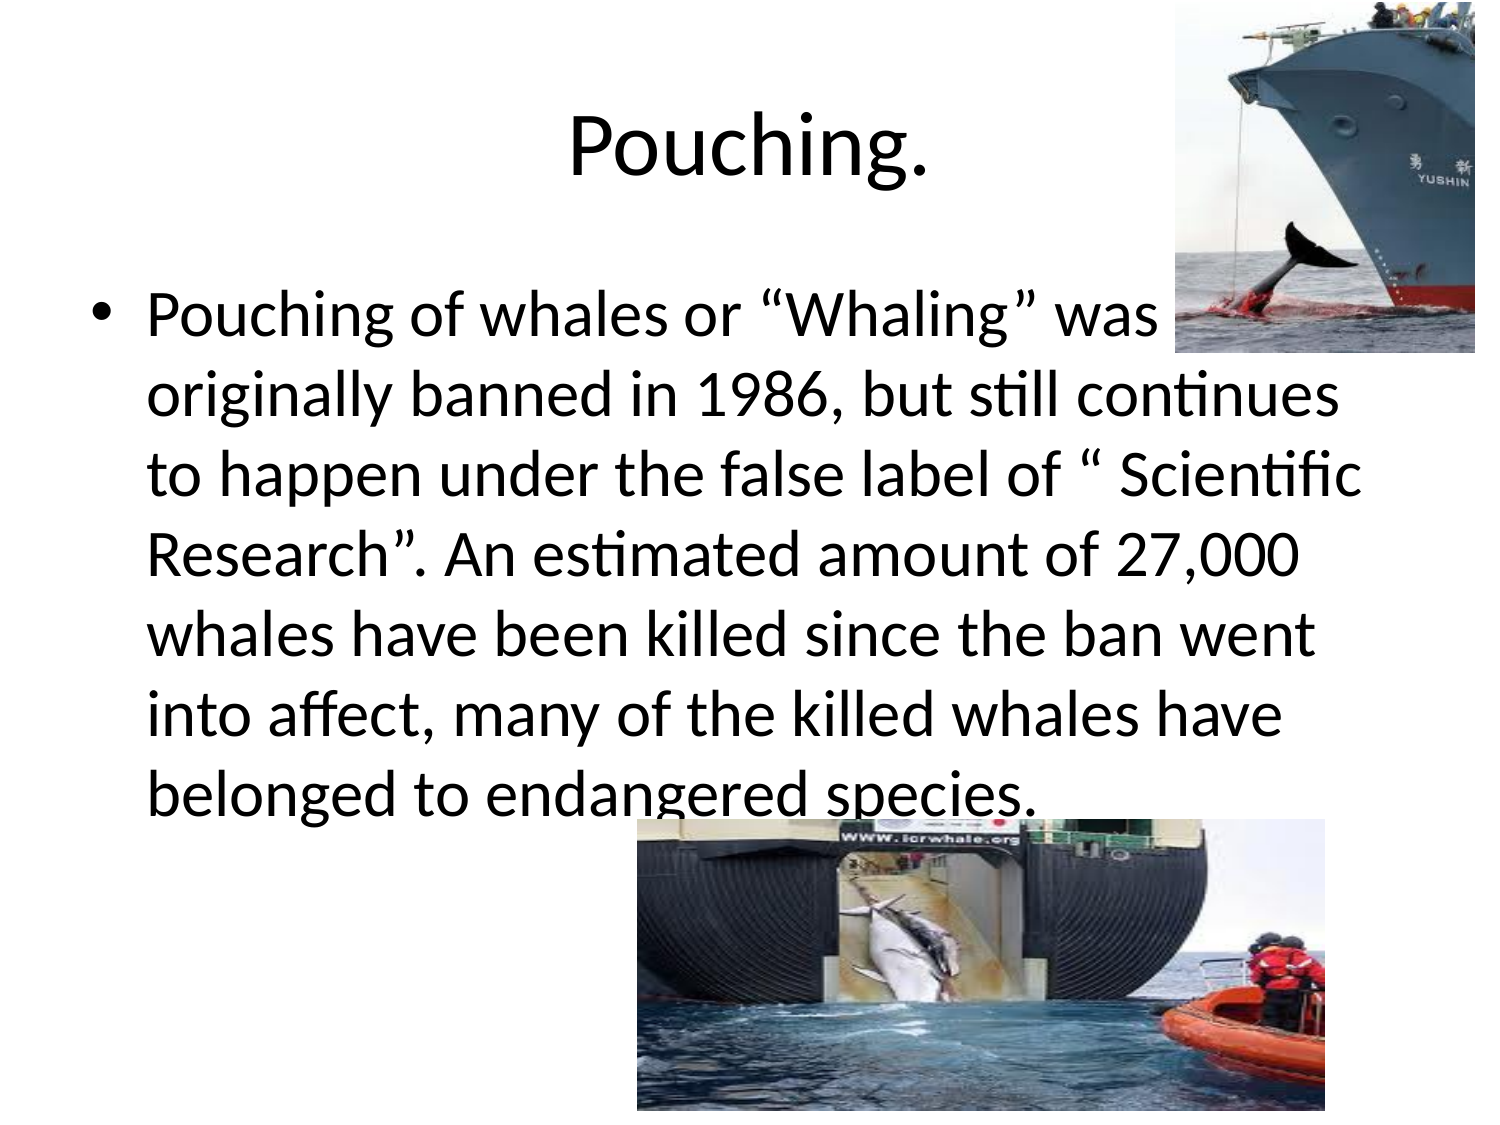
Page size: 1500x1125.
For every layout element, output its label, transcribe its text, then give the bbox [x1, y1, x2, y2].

picture [637, 819, 1326, 1111]
list Pouching of whales or “Whaling” was originally banned in 1986, but still continues to happen under the false label of “ Scientific Research”. An estimated amount of 27,000 whales have been killed since the ban went into affect, many of the killed whales have belonged to endangered species. [75, 262, 1425, 1005]
title Pouching. [75, 45, 1169, 233]
picture [1174, 1, 1476, 353]
